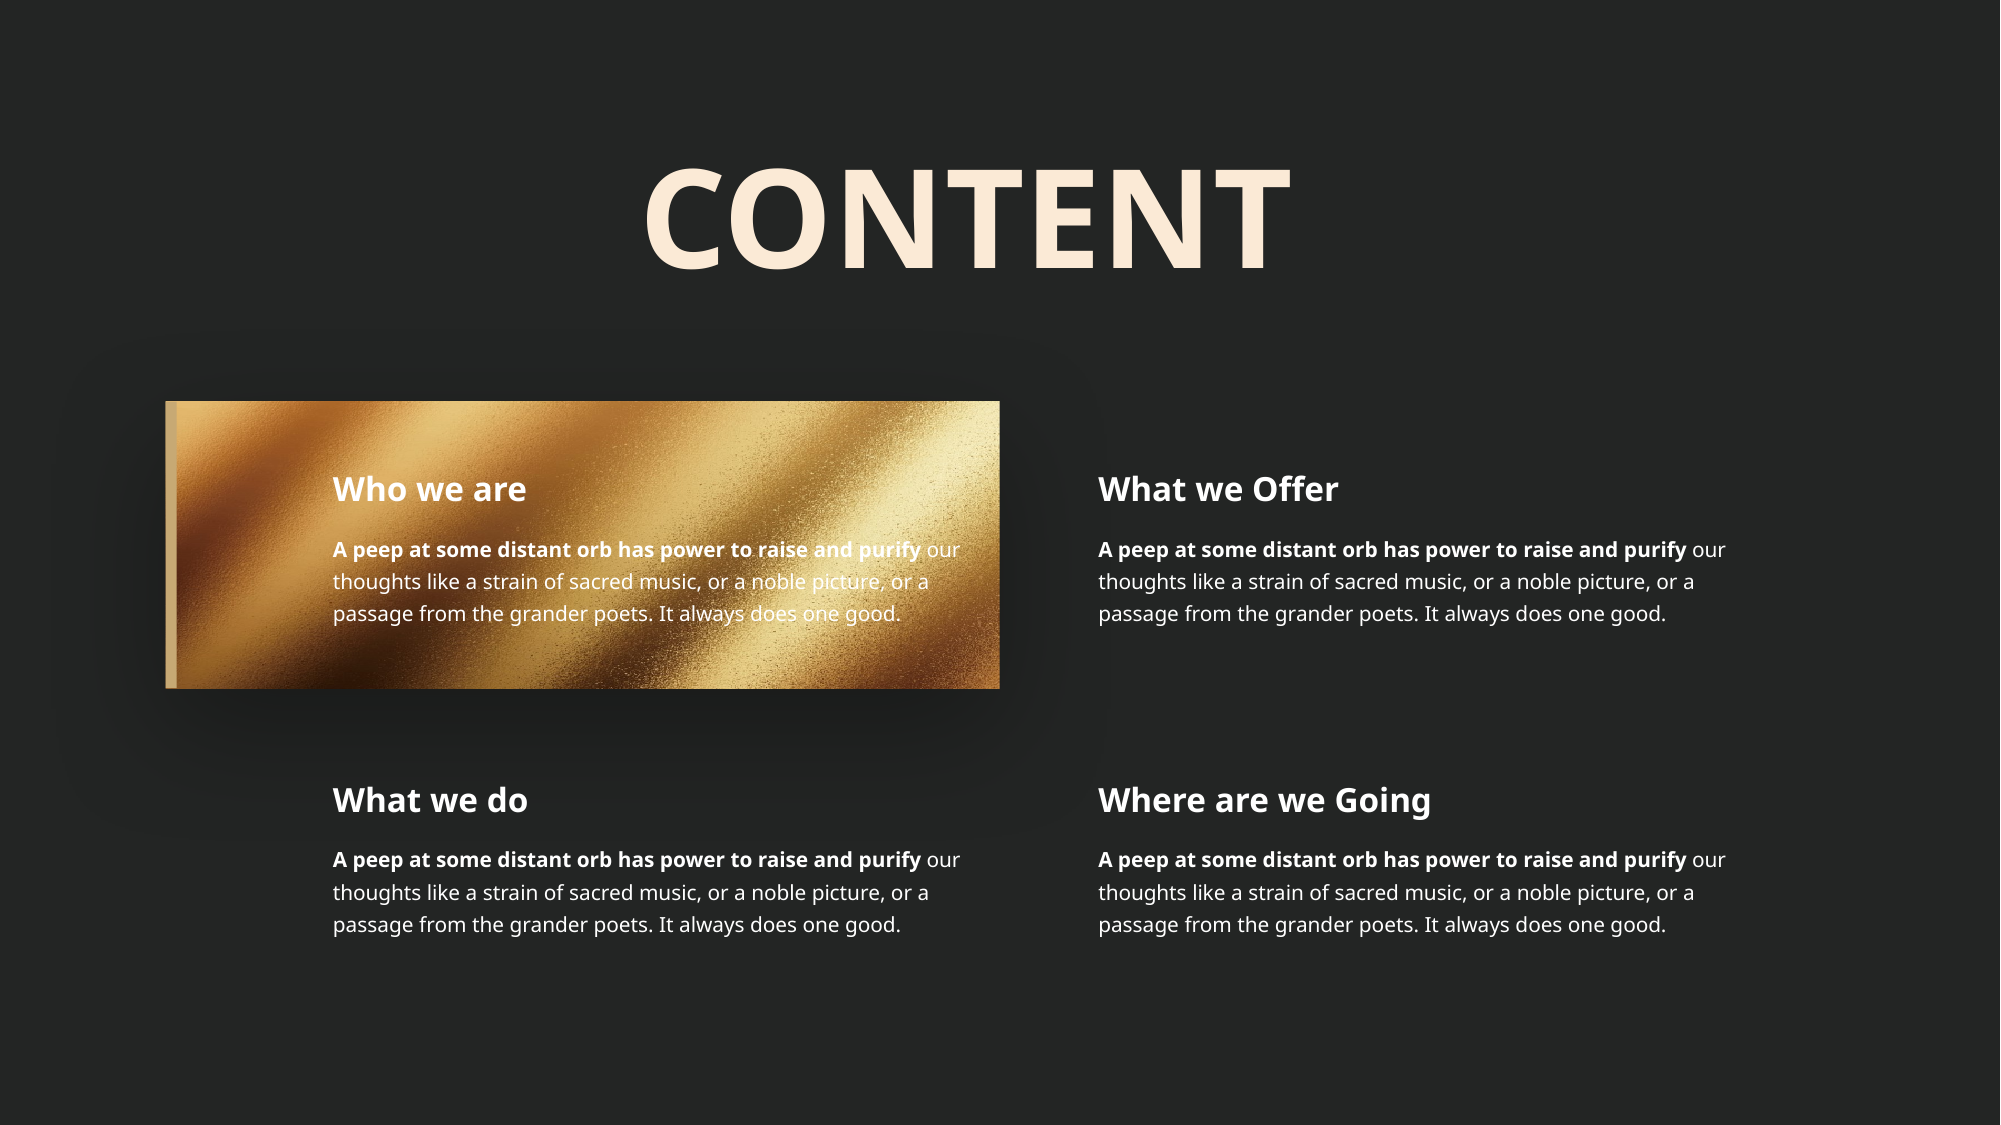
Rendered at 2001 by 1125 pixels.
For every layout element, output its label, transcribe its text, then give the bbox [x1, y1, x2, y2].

text_box What we do A peep at some distant orb has power to raise and purify our thoughts like a strain of sacred music, or a noble picture, or a passage from the grander poets. It always does one good. [332, 761, 999, 943]
text_box What we Offer A peep at some distant orb has power to raise and purify our thoughts like a strain of sacred music, or a noble picture, or a passage from the grander poets. It always does one good. [1098, 450, 1764, 632]
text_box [165, 401, 1000, 689]
text_box Where are we Going A peep at some distant orb has power to raise and purify our thoughts like a strain of sacred music, or a noble picture, or a passage from the grander poets. It always does one good. [1098, 761, 1764, 943]
